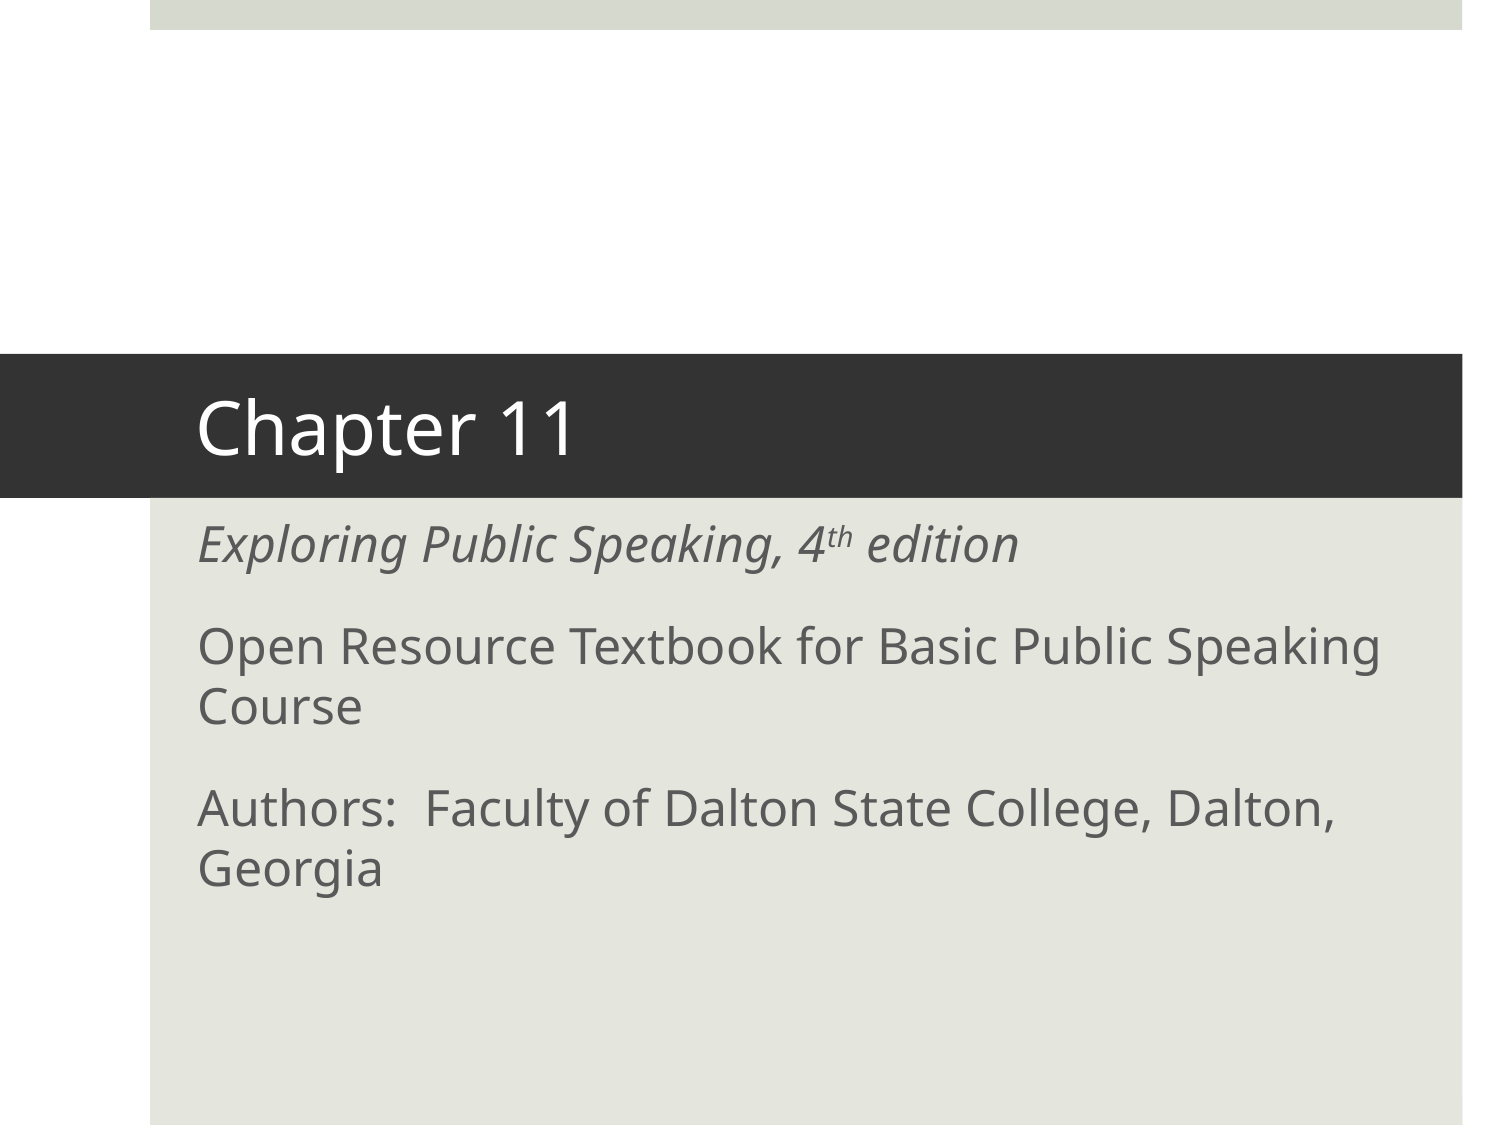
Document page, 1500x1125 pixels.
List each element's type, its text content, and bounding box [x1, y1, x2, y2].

title Chapter 11 [0, 353, 1463, 498]
subtitle Exploring Public Speaking, 4th edition Open Resource Textbook for Basic Public Speaking Course Authors: Faculty of Dalton State College, Dalton, Georgia [150, 497, 1463, 1125]
